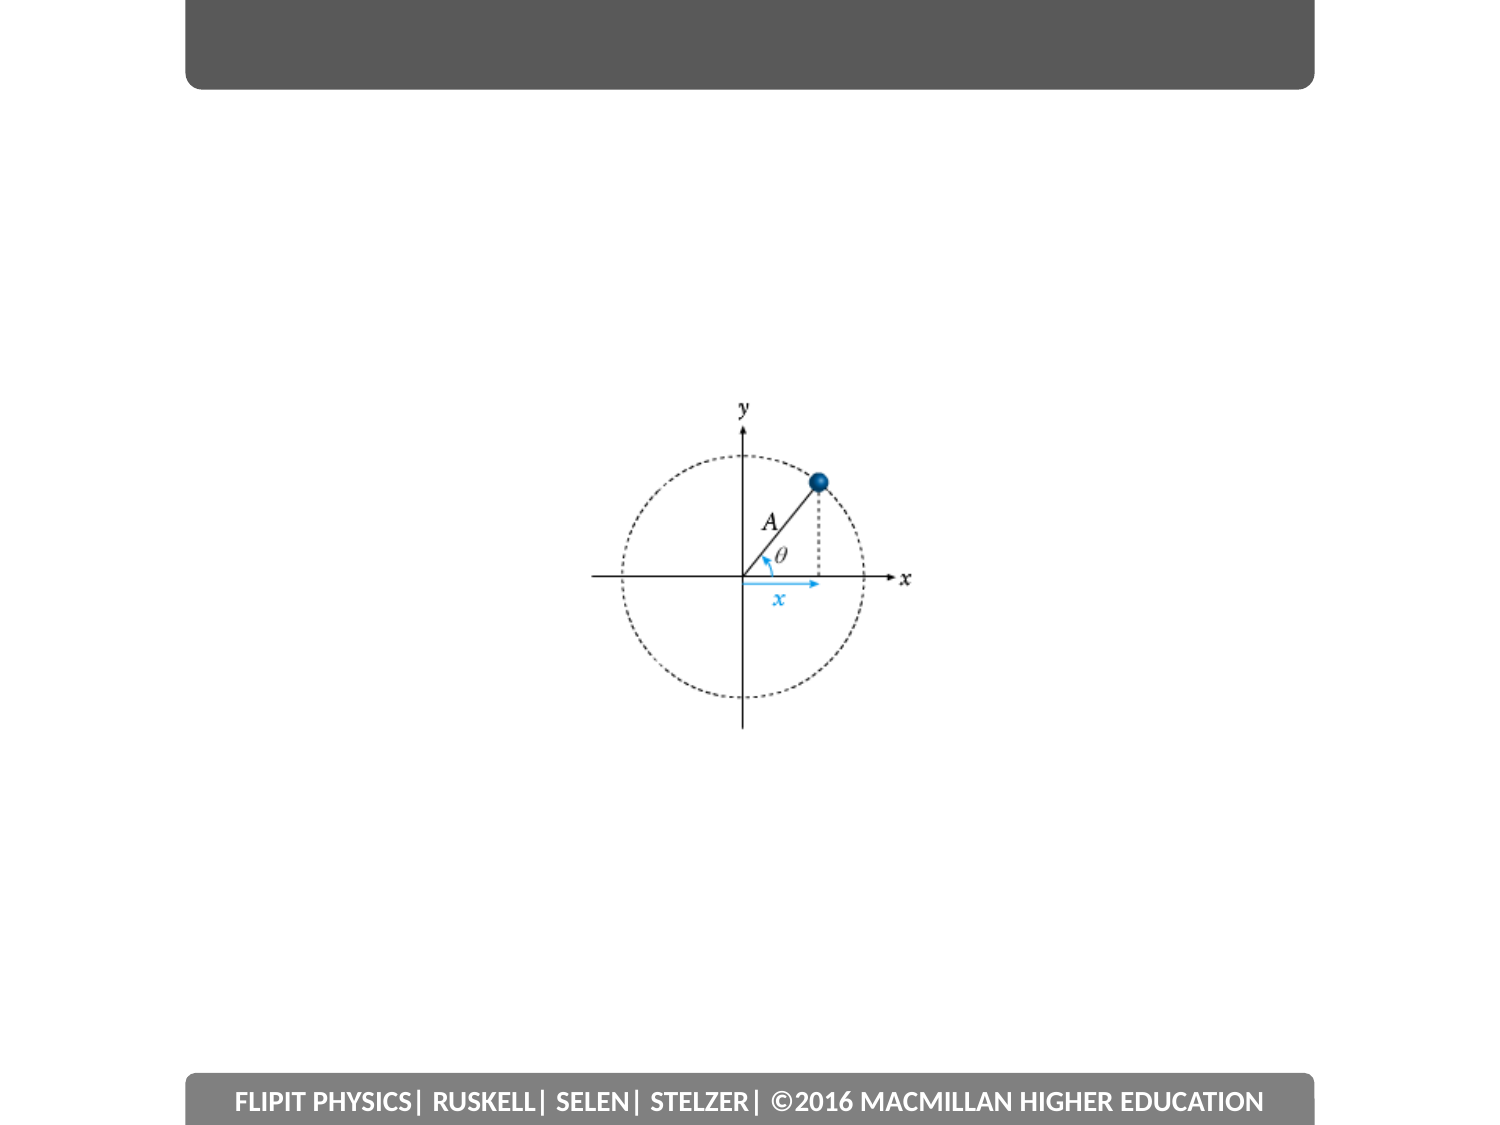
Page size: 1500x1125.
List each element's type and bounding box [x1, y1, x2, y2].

text_box [185, 0, 1315, 90]
picture [565, 394, 935, 731]
text_box [187, 1074, 1313, 1125]
